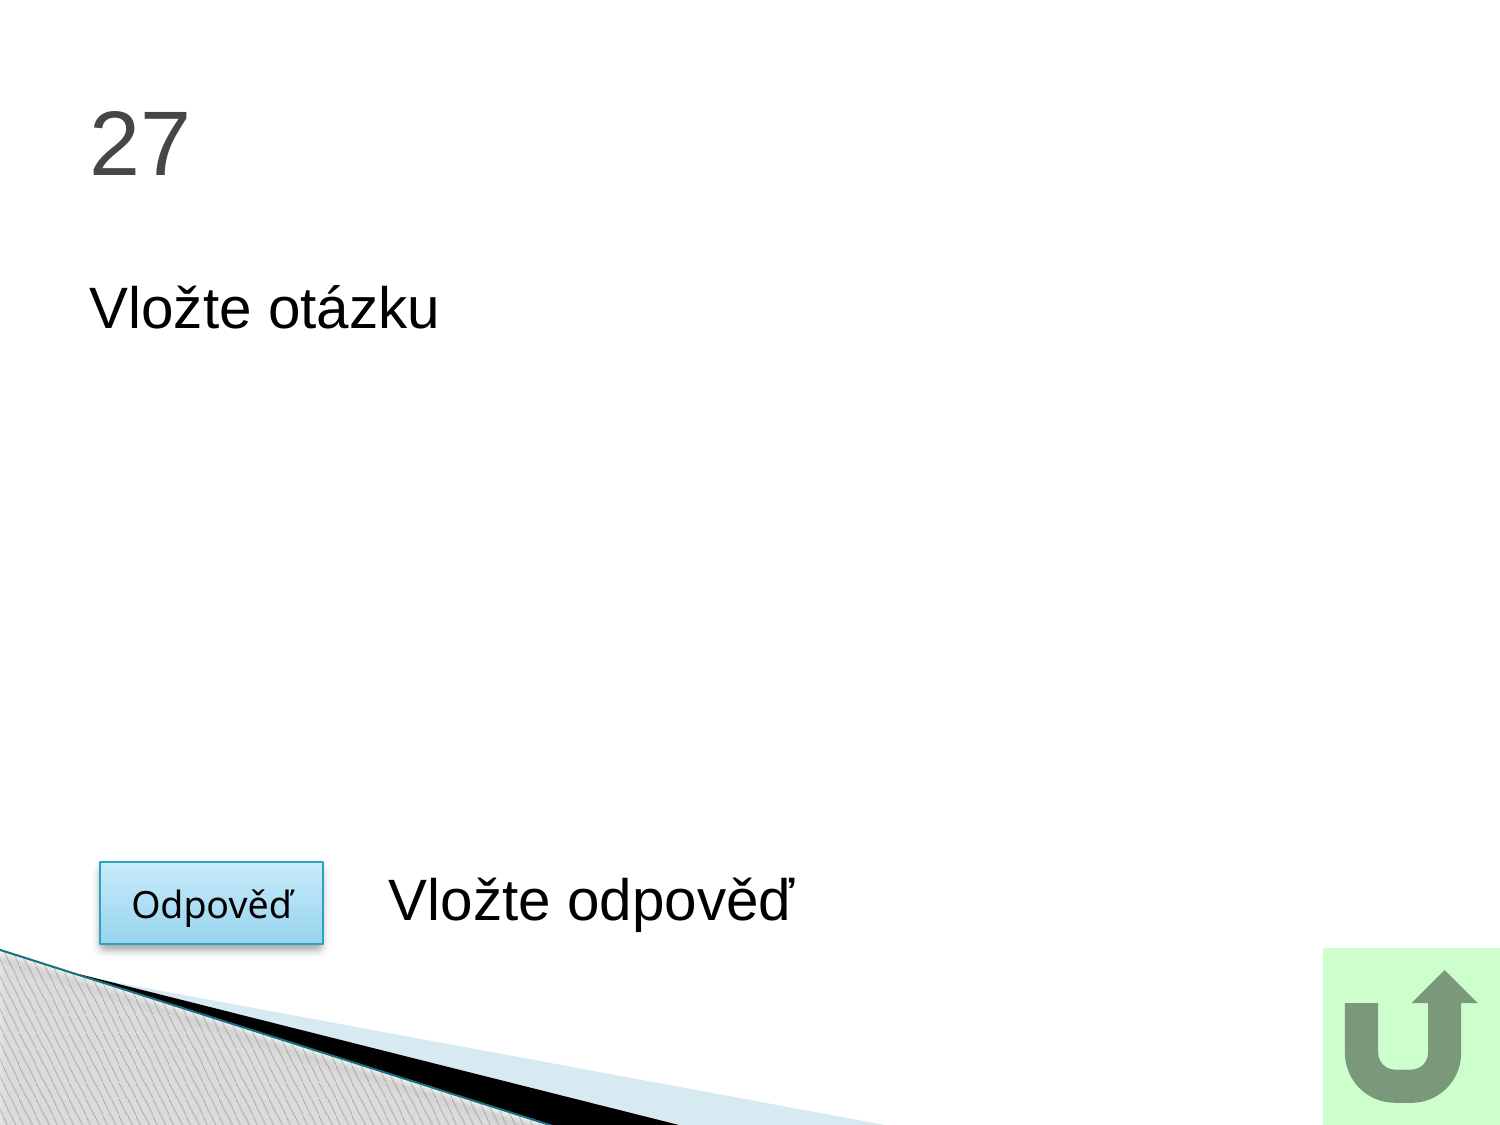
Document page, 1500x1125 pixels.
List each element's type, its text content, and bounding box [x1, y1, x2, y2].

text_box Vložte odpověď [374, 854, 810, 940]
text_box Vložte otázku [74, 262, 1425, 492]
text_box Odpověď [99, 861, 324, 945]
text_box [1322, 947, 1500, 1125]
text_box 27 [74, 45, 1425, 233]
